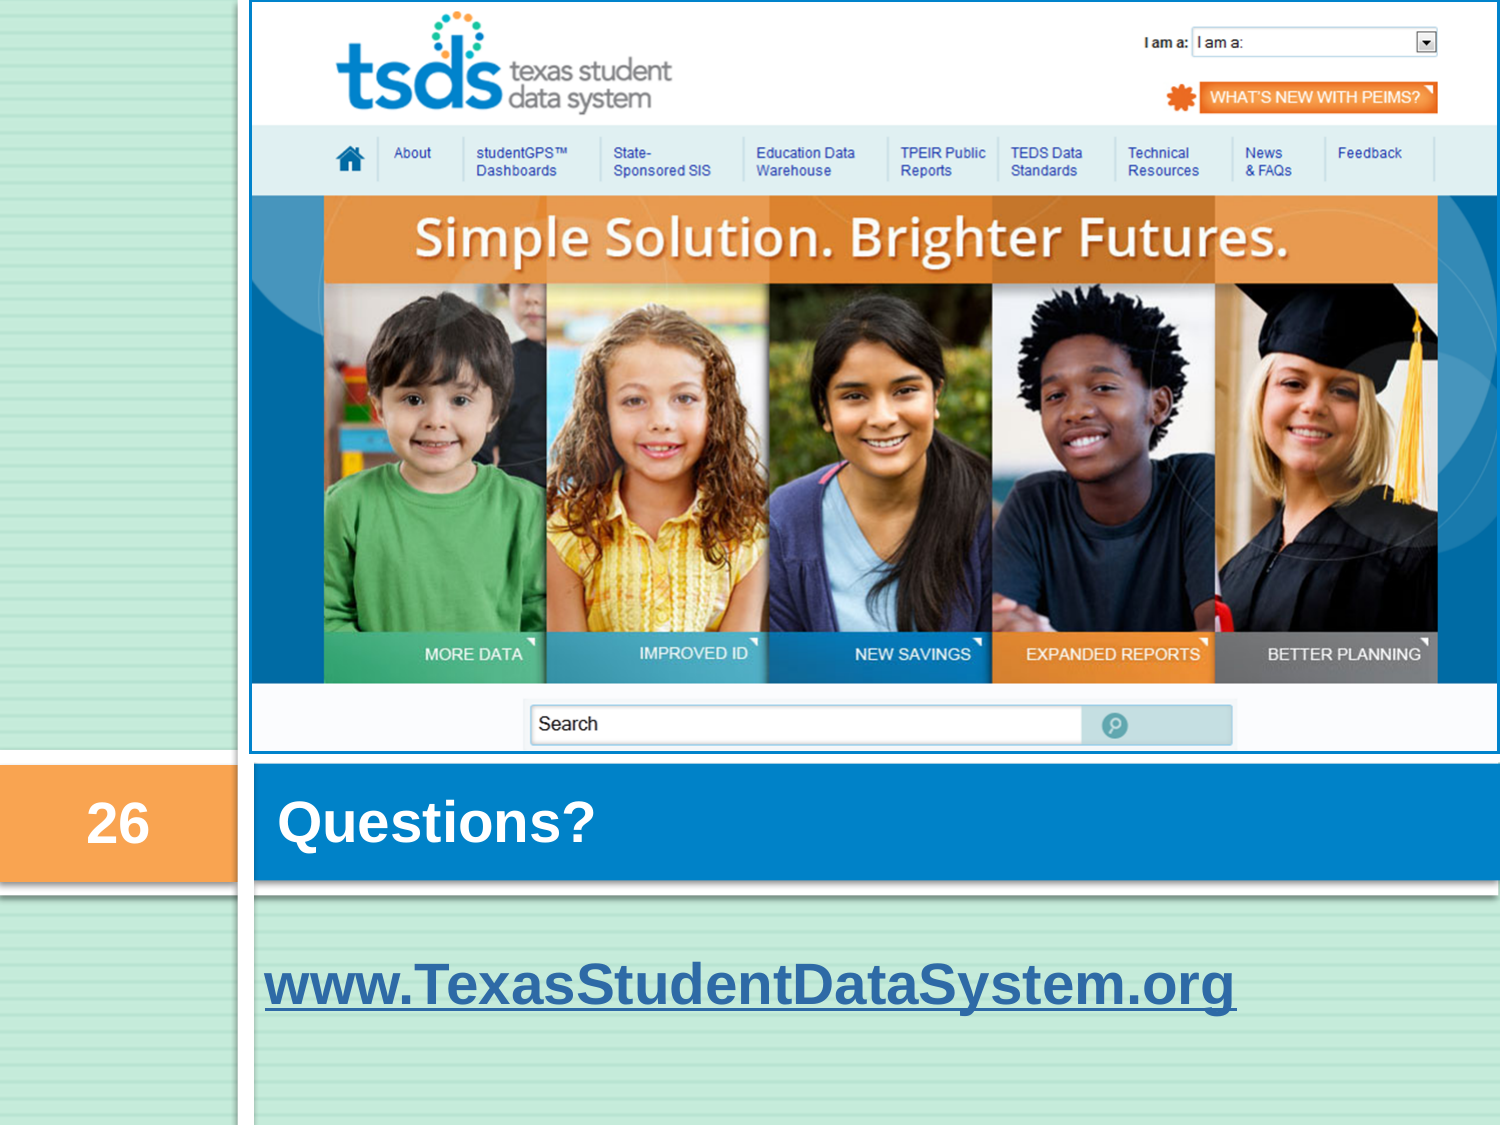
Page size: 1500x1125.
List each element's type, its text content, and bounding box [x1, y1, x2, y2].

slide_number 25 [0, 765, 238, 875]
picture [249, 0, 1500, 754]
title Questions? [262, 773, 1463, 875]
text_box www.TexasStudentDataSystem.org [249, 912, 1500, 1050]
